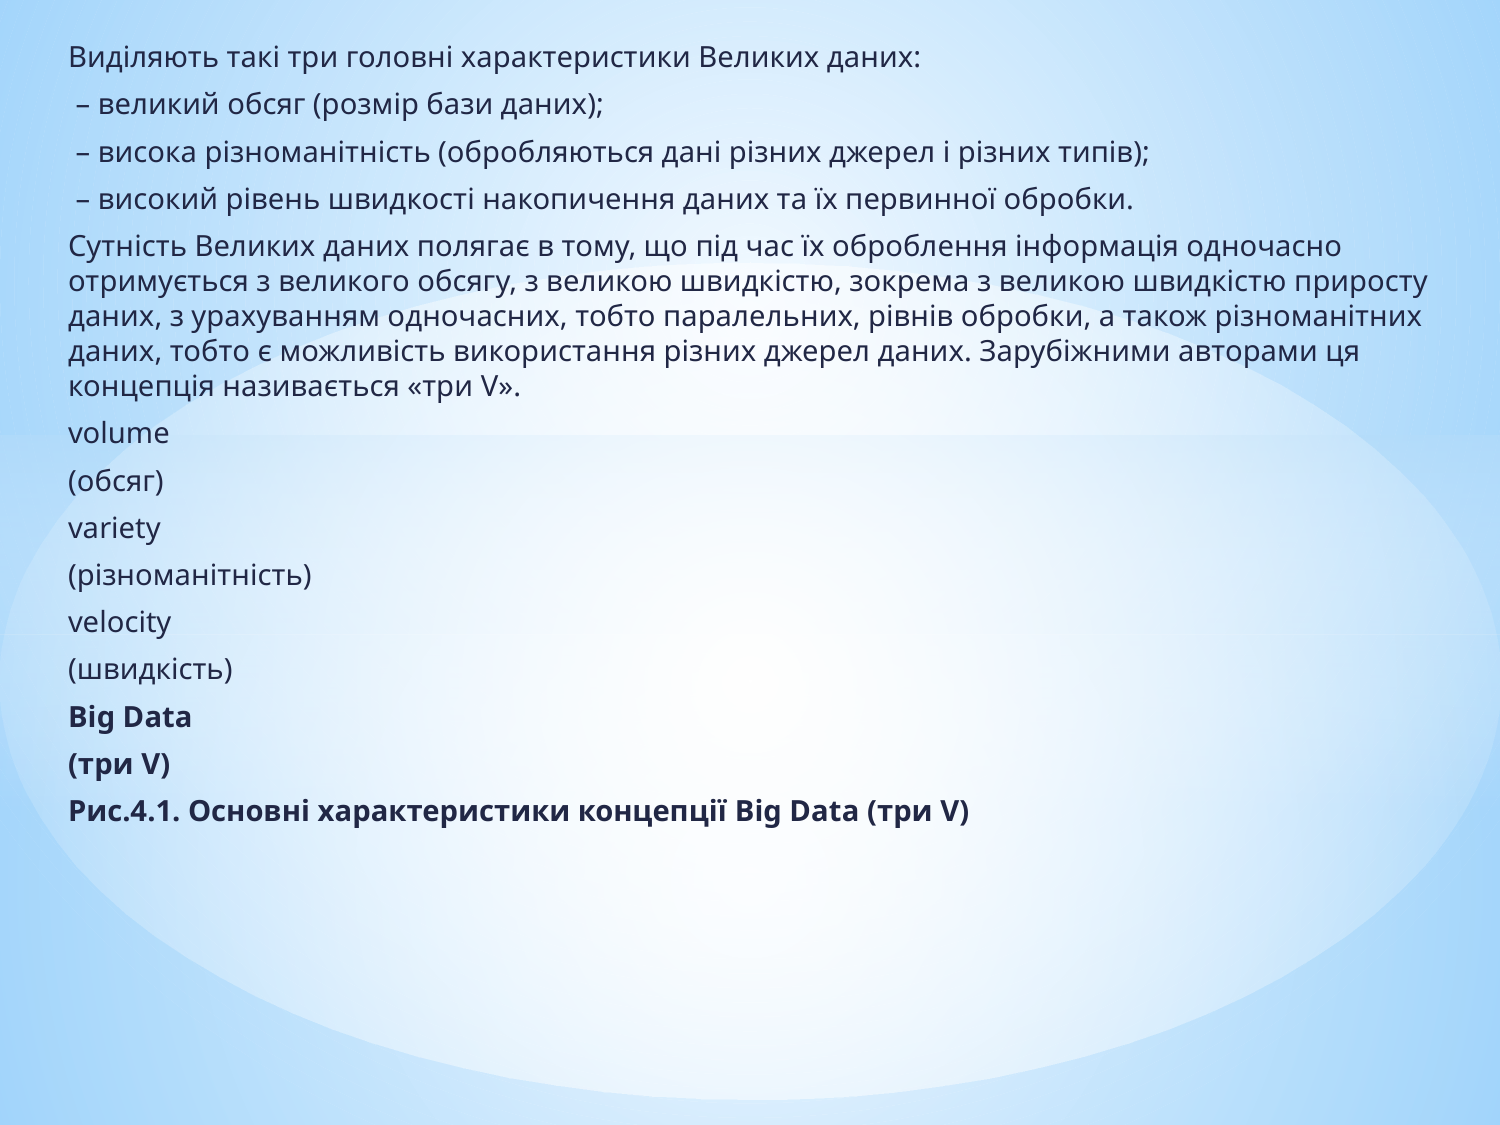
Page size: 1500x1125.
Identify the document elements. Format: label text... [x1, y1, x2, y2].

subtitle Виділяють такі три головні характеристики Великих даних: – великий обсяг (розмір бази даних); – висока різноманітність (обробляються дані різних джерел і різних типів); – високий рівень швидкості накопичення даних та їх первинної обробки. Сутність Великих даних полягає в тому, що під час їх оброблення інформація одночасно отримується з великого обсягу, з великою швидкістю, зокрема з великою швидкістю приросту даних, з урахуванням одночасних, тобто паралельних, рівнів обробки, а також різноманітних даних, тобто є можливість використання різних джерел даних. Зарубіжними авторами ця концепція називається «три V». volume (обсяг) variety (різноманітність) velocity (швидкість) Big Data (три V) Рис.4.1. Основні характеристики концепції Big Datа (три V) [53, 30, 1459, 1083]
